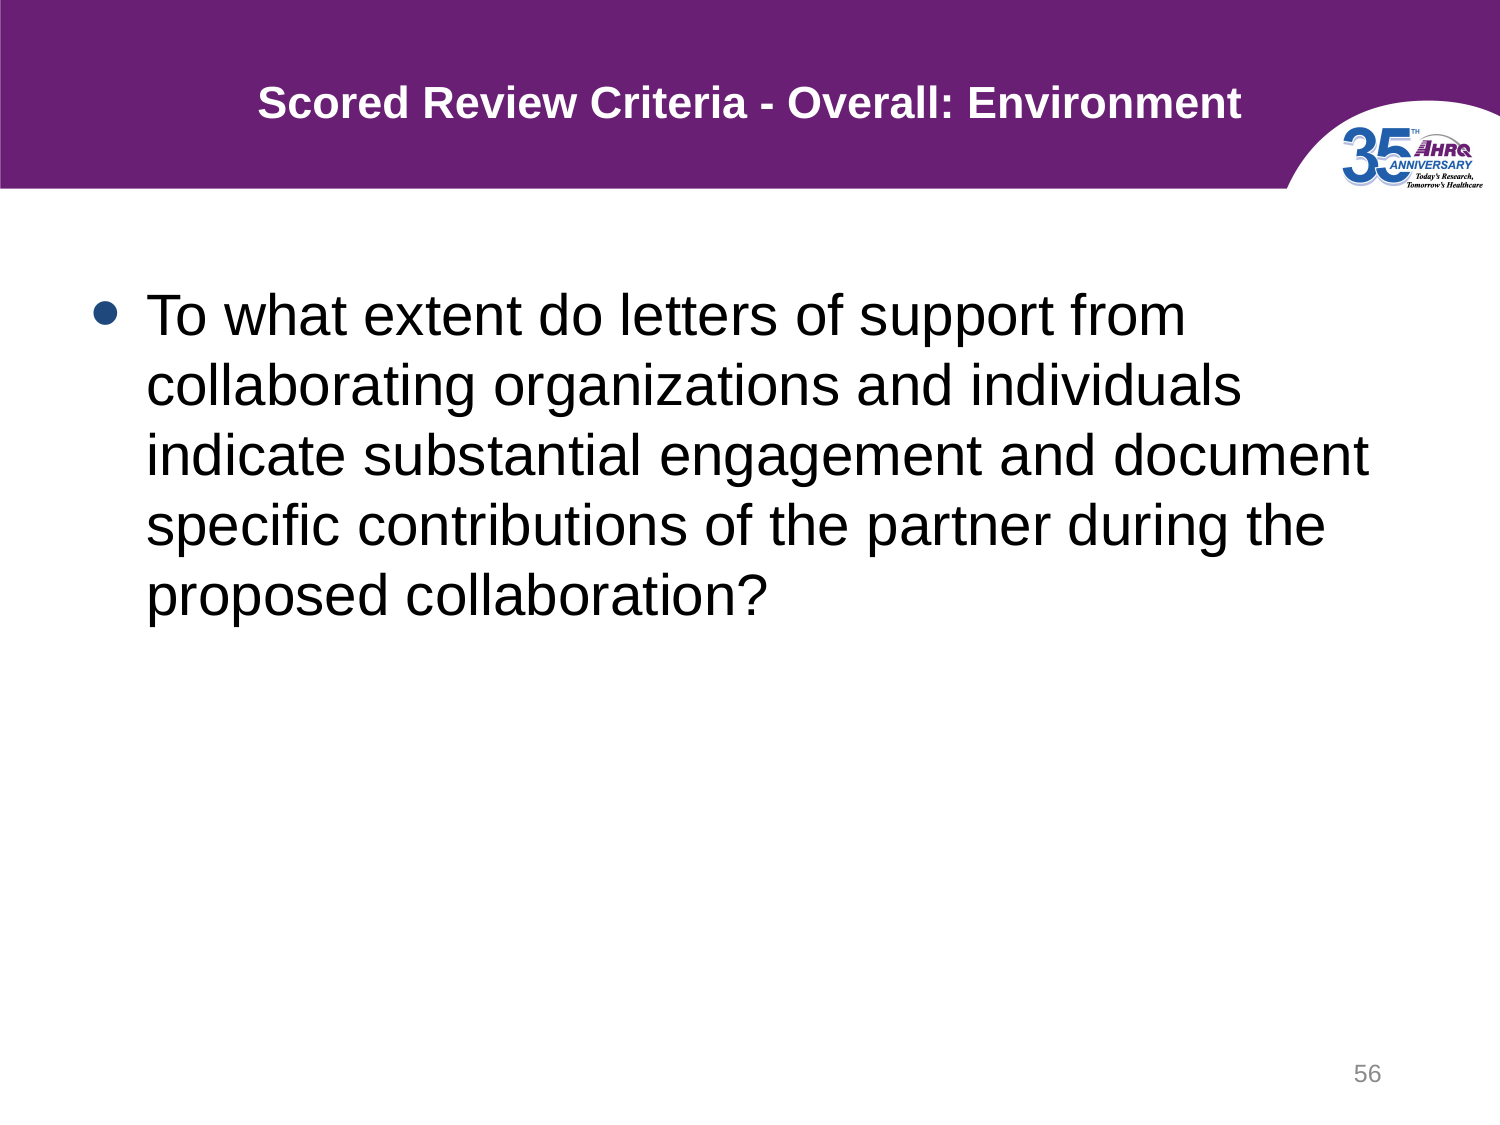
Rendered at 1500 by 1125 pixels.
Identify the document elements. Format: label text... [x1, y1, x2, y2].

slide_number 56 [1059, 1042, 1397, 1103]
list To what extent do letters of support from collaborating organizations and individuals indicate substantial engagement and document specific contributions of the partner during the proposed collaboration? [75, 270, 1425, 1013]
picture [0, 0, 1500, 1125]
title Scored Review Criteria - Overall: Environment [206, 50, 1294, 152]
